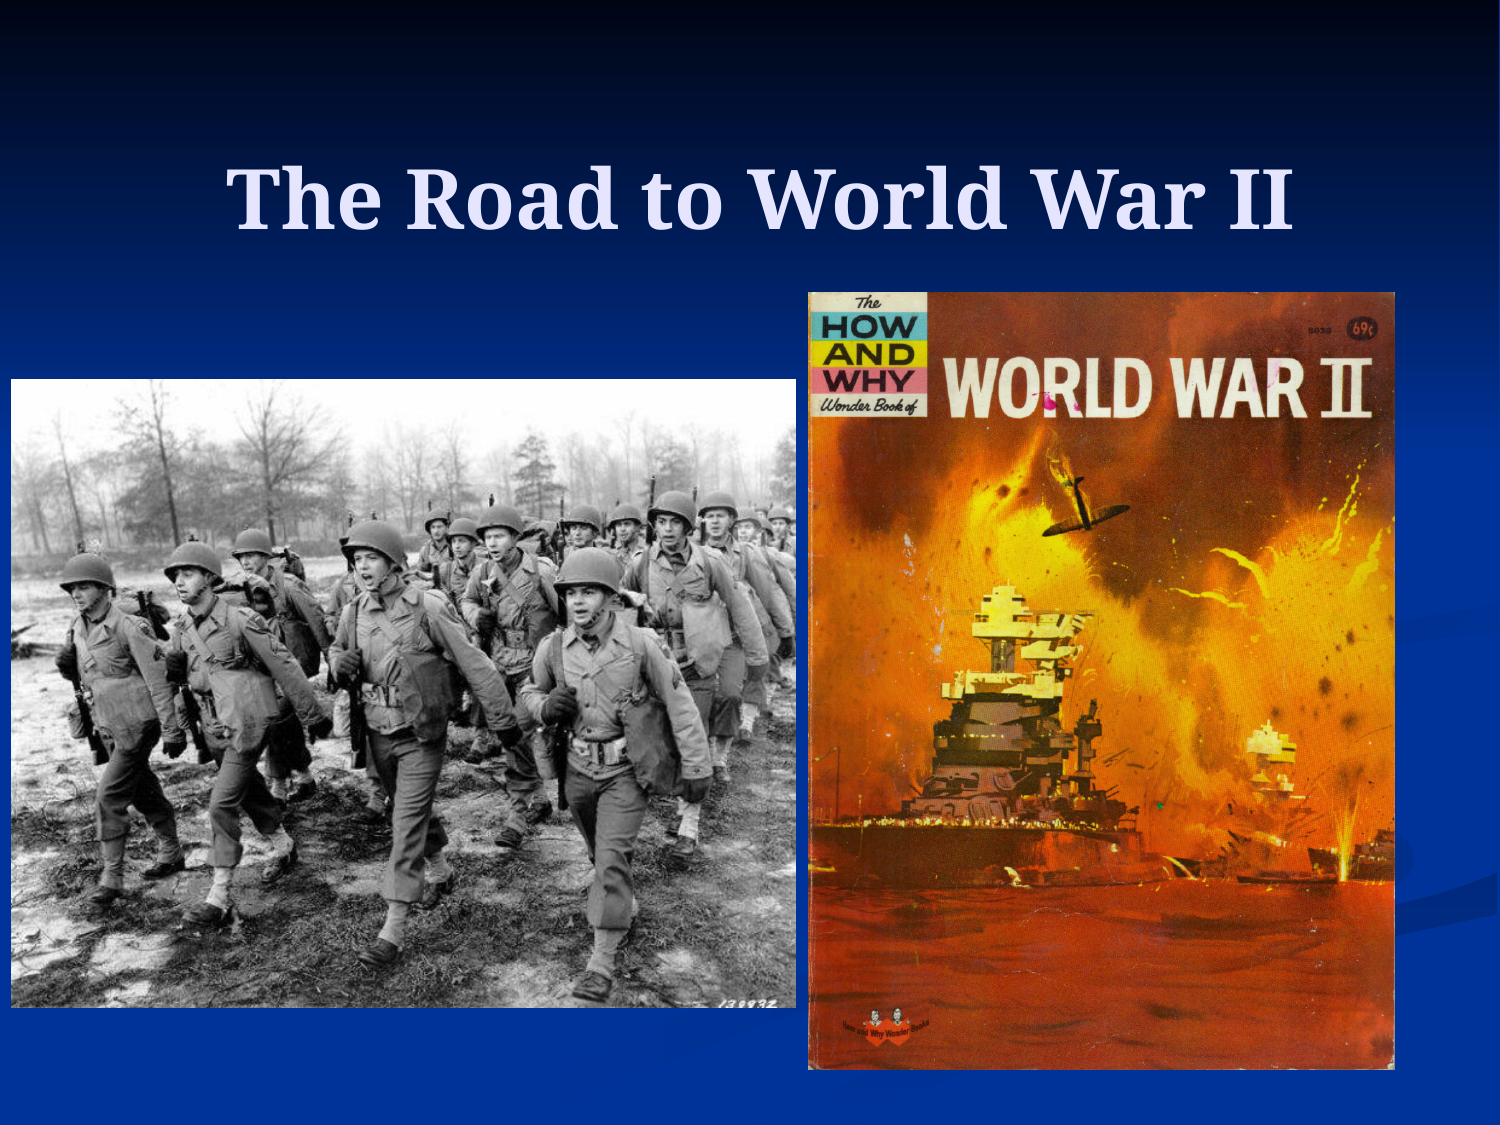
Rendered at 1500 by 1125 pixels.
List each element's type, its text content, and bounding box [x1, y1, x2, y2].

picture [808, 292, 1395, 1070]
title The Road to World War II [123, 89, 1400, 303]
picture [11, 379, 797, 1008]
